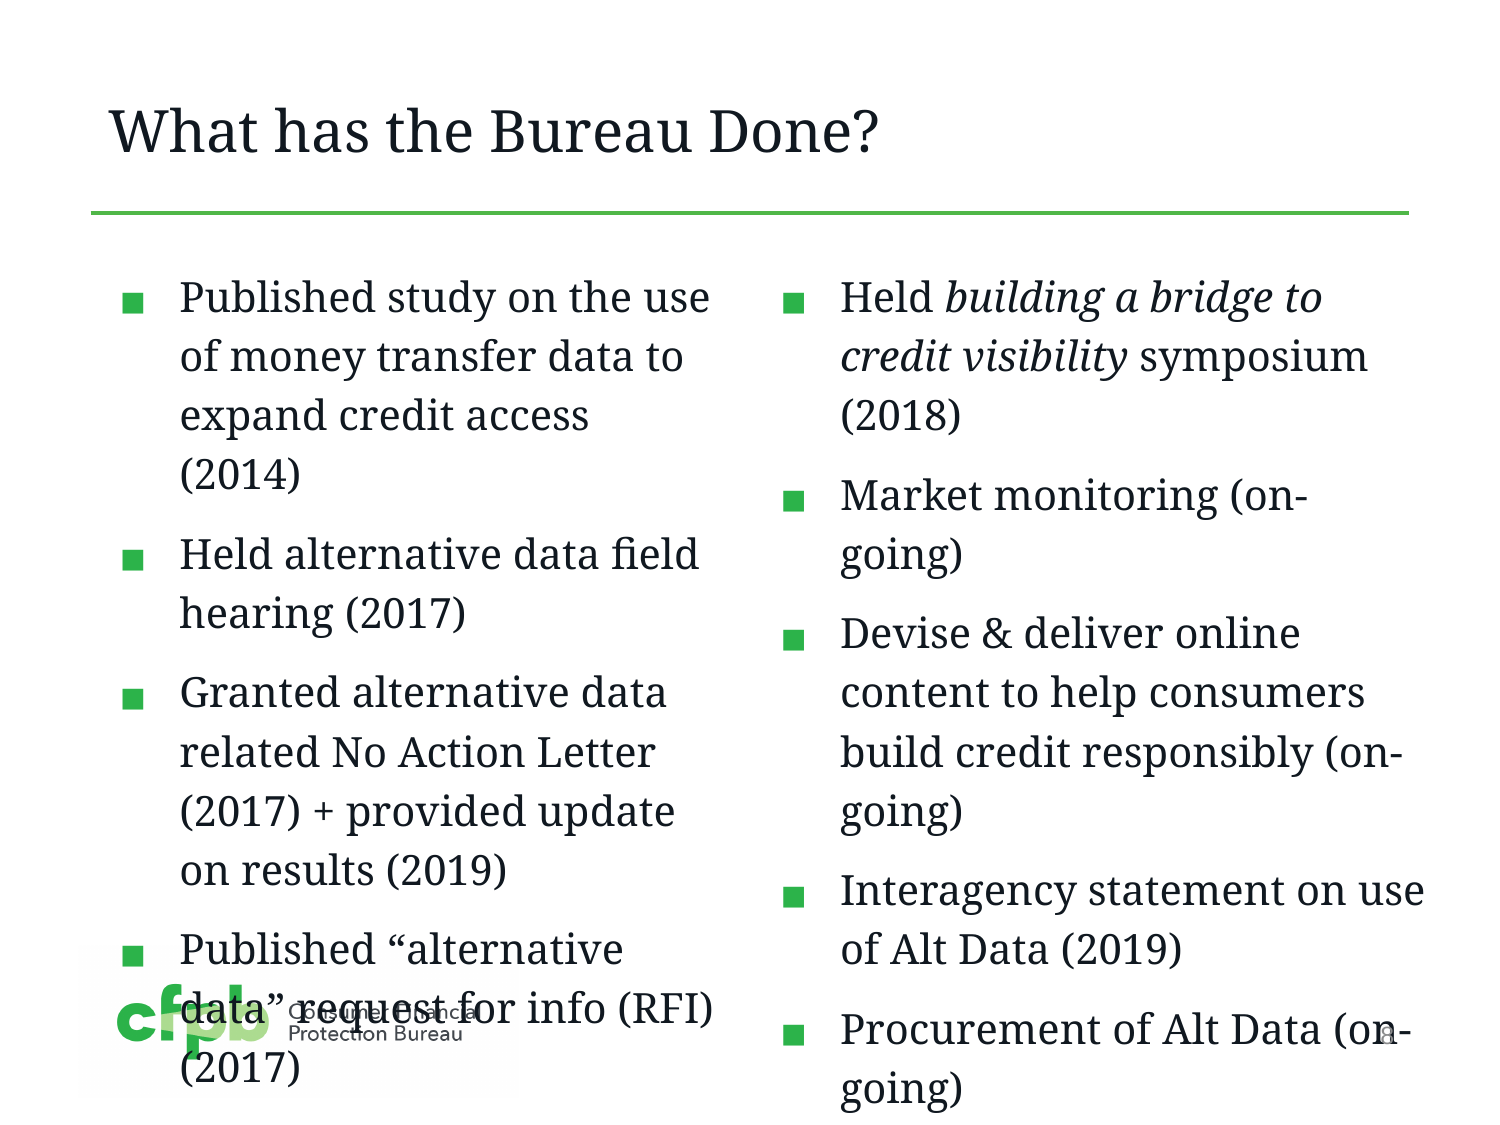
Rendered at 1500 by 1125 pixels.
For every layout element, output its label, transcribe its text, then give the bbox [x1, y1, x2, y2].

text_box 8 [934, 1012, 1410, 1073]
list Published study on the use of money transfer data to expand credit access (2014) Held alternative data field hearing (2017) Granted alternative data related No Action Letter (2017) + provided update on results (2019) Published “alternative data” request for info (RFI) (2017) [89, 254, 738, 836]
list Held building a bridge to credit visibility symposium (2018) Market monitoring (on-going) Devise & deliver online content to help consumers build credit responsibly (on-going) Interagency statement on use of Alt Data (2019) Procurement of Alt Data (on-going) [750, 254, 1445, 766]
picture [78, 945, 519, 1098]
title What has the Bureau Done? [93, 67, 1412, 190]
